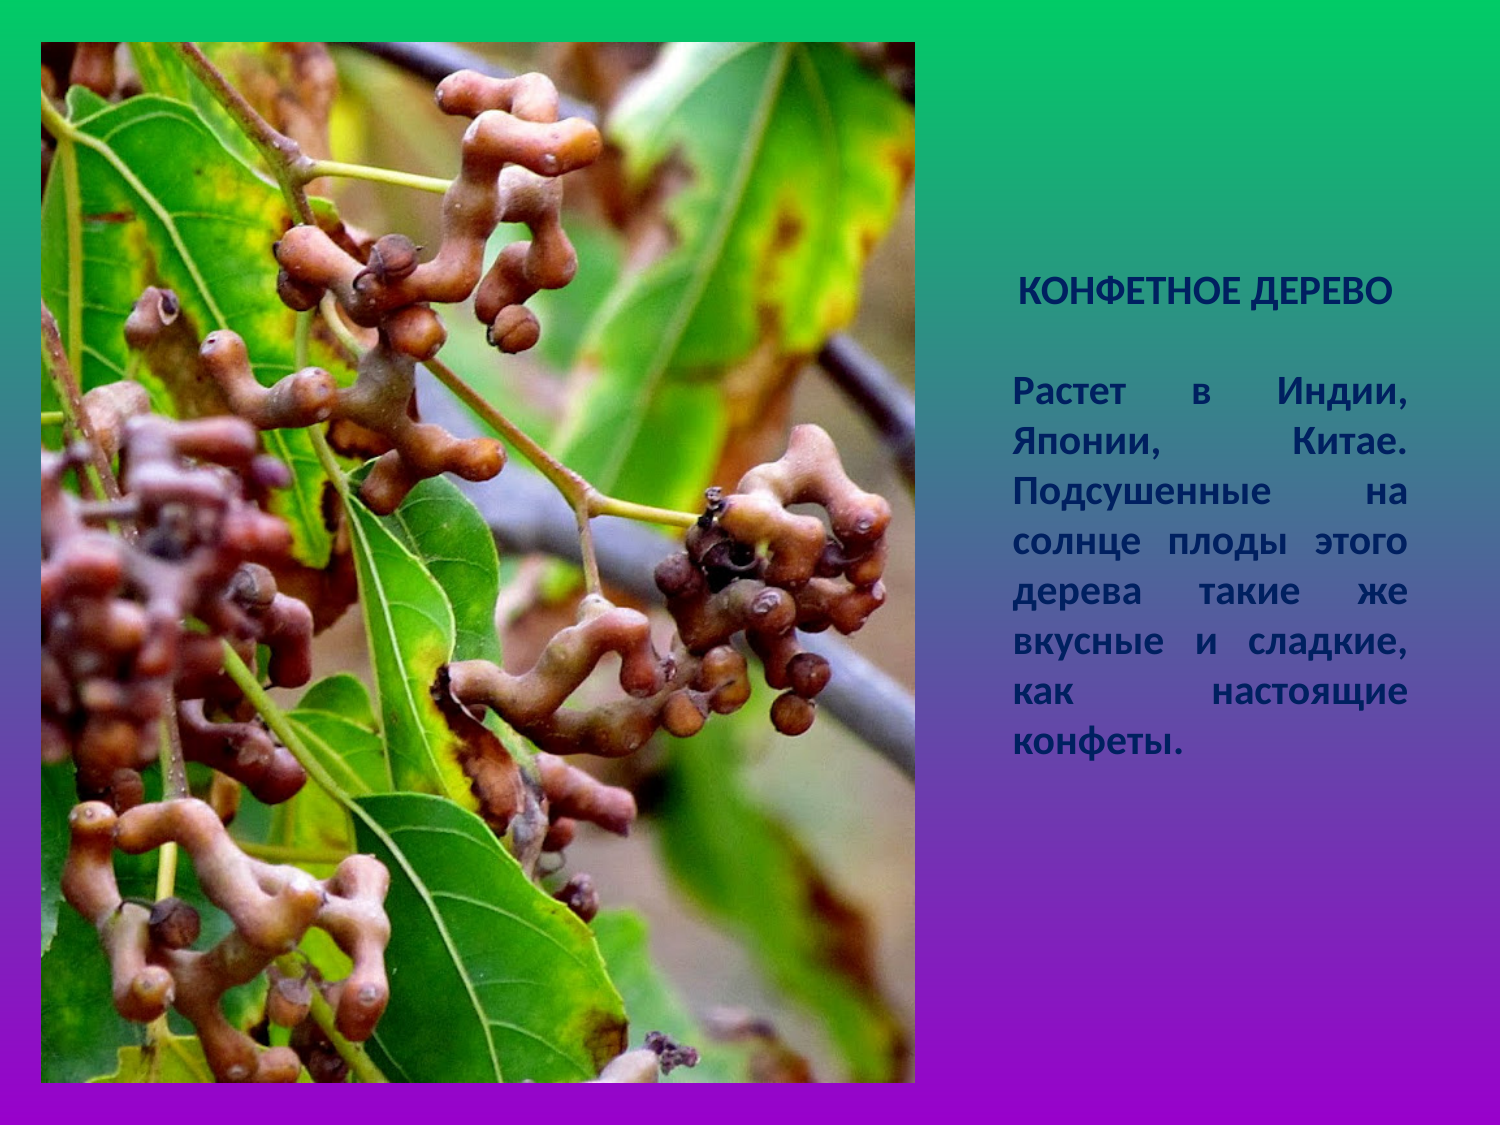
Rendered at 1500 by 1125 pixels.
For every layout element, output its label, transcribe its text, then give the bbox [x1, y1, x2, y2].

text_box КОНФЕТНОЕ ДЕРЕВО Растет в Индии, Японии, Китае. Подсушенные на солнце плоды этого дерева такие же вкусные и сладкие, как настоящие конфеты. [998, 255, 1424, 771]
picture [40, 42, 915, 1083]
